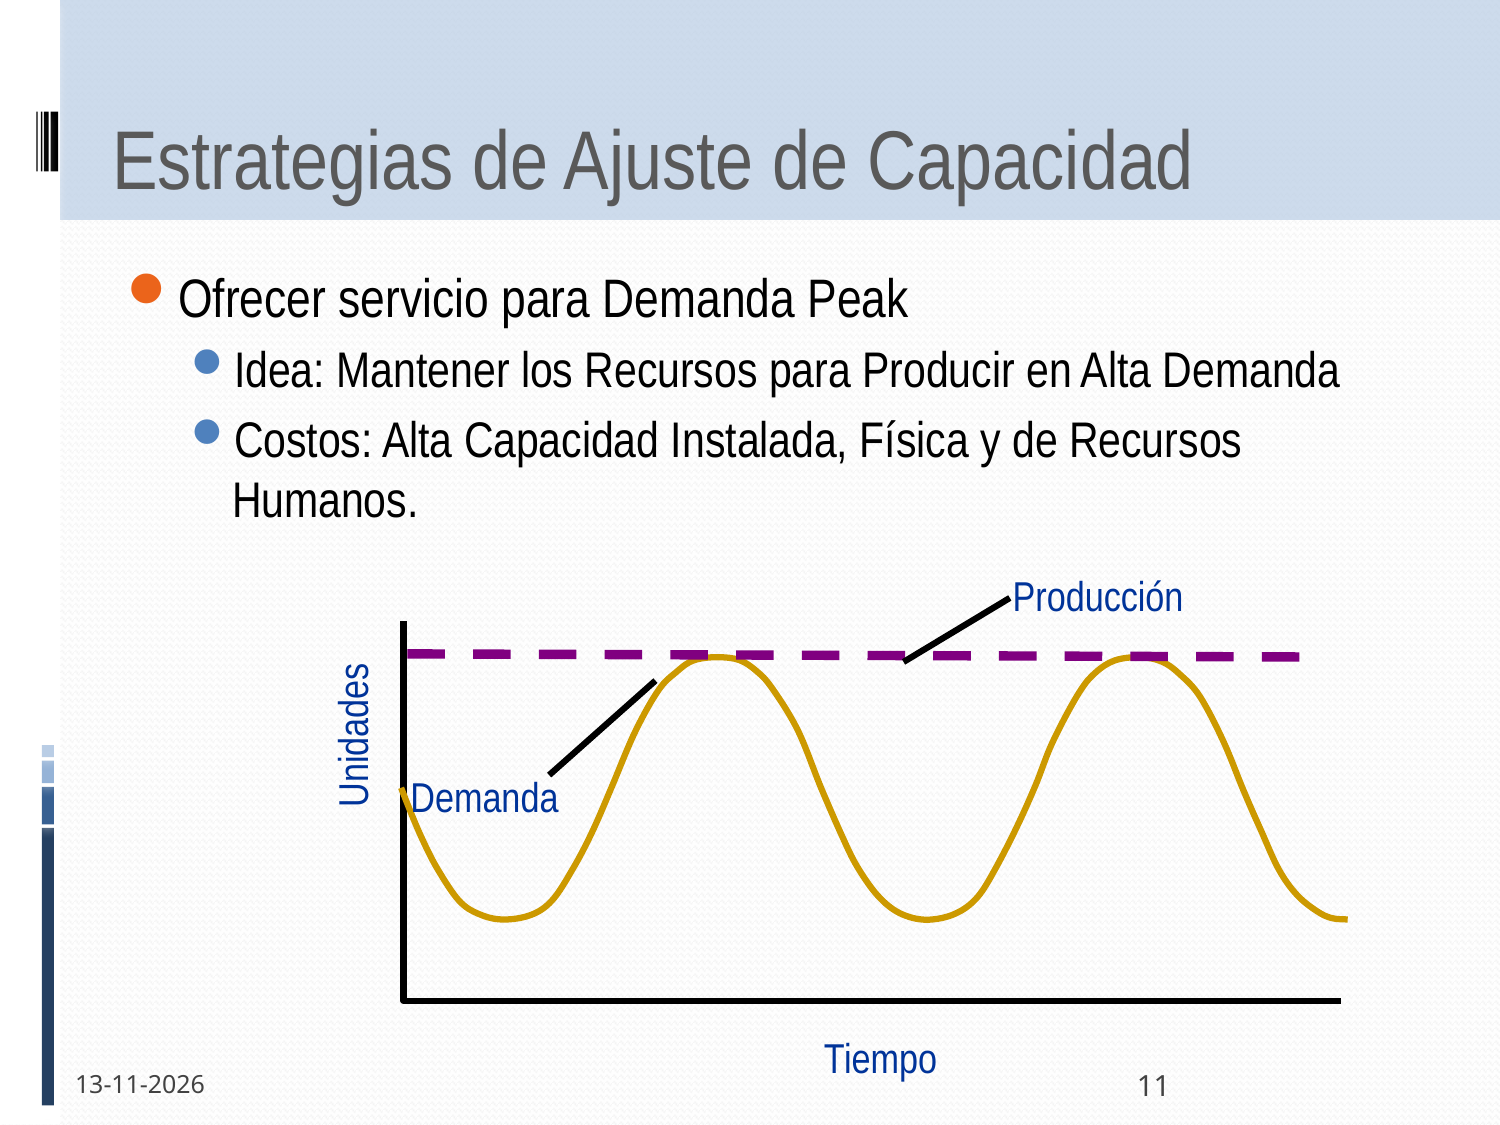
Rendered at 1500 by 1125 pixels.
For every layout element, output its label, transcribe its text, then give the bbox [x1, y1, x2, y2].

text_box [621, 657, 1348, 920]
text_box Tiempo [809, 1024, 974, 1090]
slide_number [75, 1042, 243, 1103]
text_box [403, 621, 642, 763]
list Ofrecer servicio para Demanda Peak Idea: Mantener los Recursos para Producir en Alta Demanda Costos: Alta Capacidad Instalada, Física y de Recursos Humanos. [111, 255, 1436, 1038]
slide_number 11 [1045, 1046, 1171, 1107]
text_box Producción [997, 562, 1260, 627]
text_box Demanda [395, 763, 668, 828]
text_box Unidades [319, 633, 384, 823]
title Estrategias de Ajuste de Capacidad [111, 18, 1436, 207]
text_box [417, 828, 594, 920]
text_box [403, 826, 1341, 1001]
text_box [823, 791, 998, 870]
